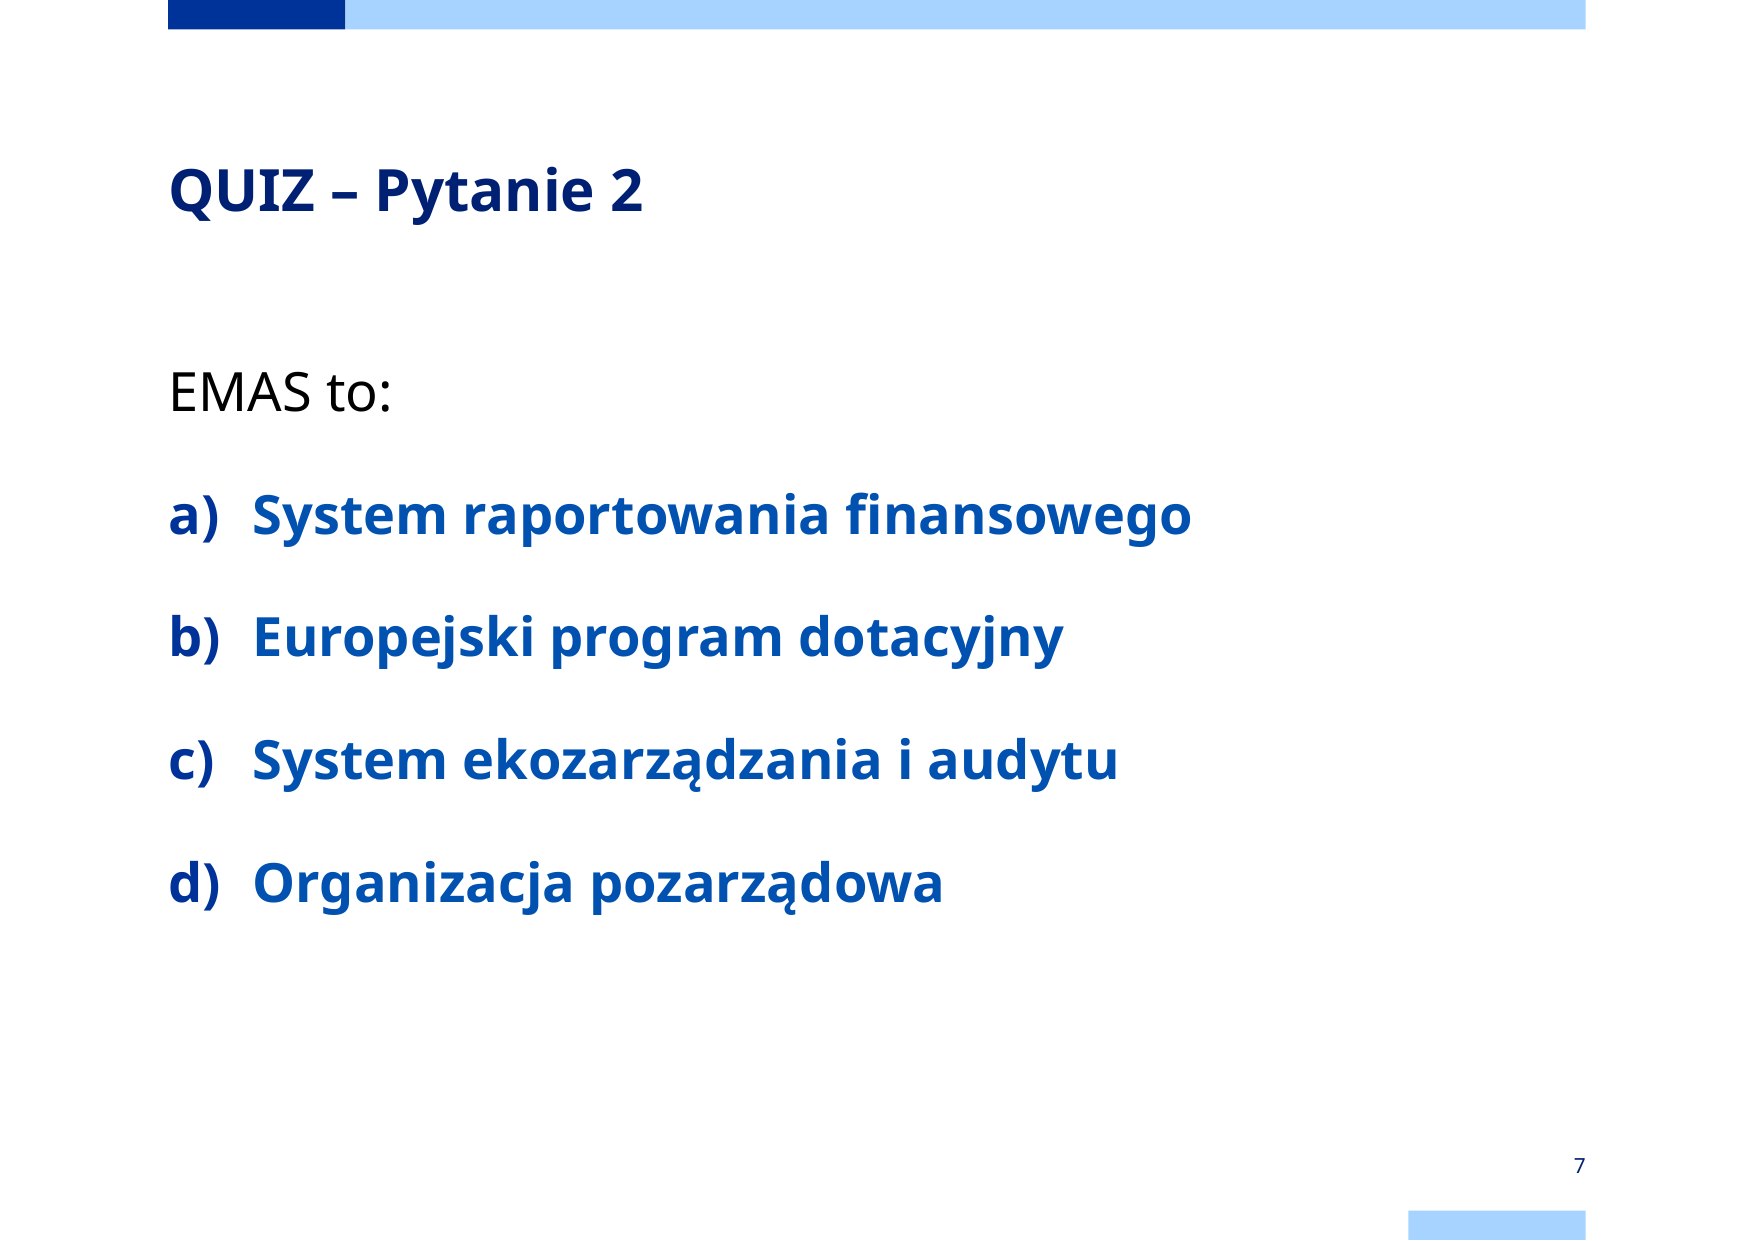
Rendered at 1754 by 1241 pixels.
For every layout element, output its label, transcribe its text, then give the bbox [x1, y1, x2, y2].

list EMAS to: System raportowania finansowego Europejski program dotacyjny System ekozarządzania i audytu Organizacja pozarządowa [168, 324, 1586, 1093]
title QUIZ – Pytanie 2 [168, 147, 1586, 324]
slide_number 7 [1408, 1151, 1586, 1182]
